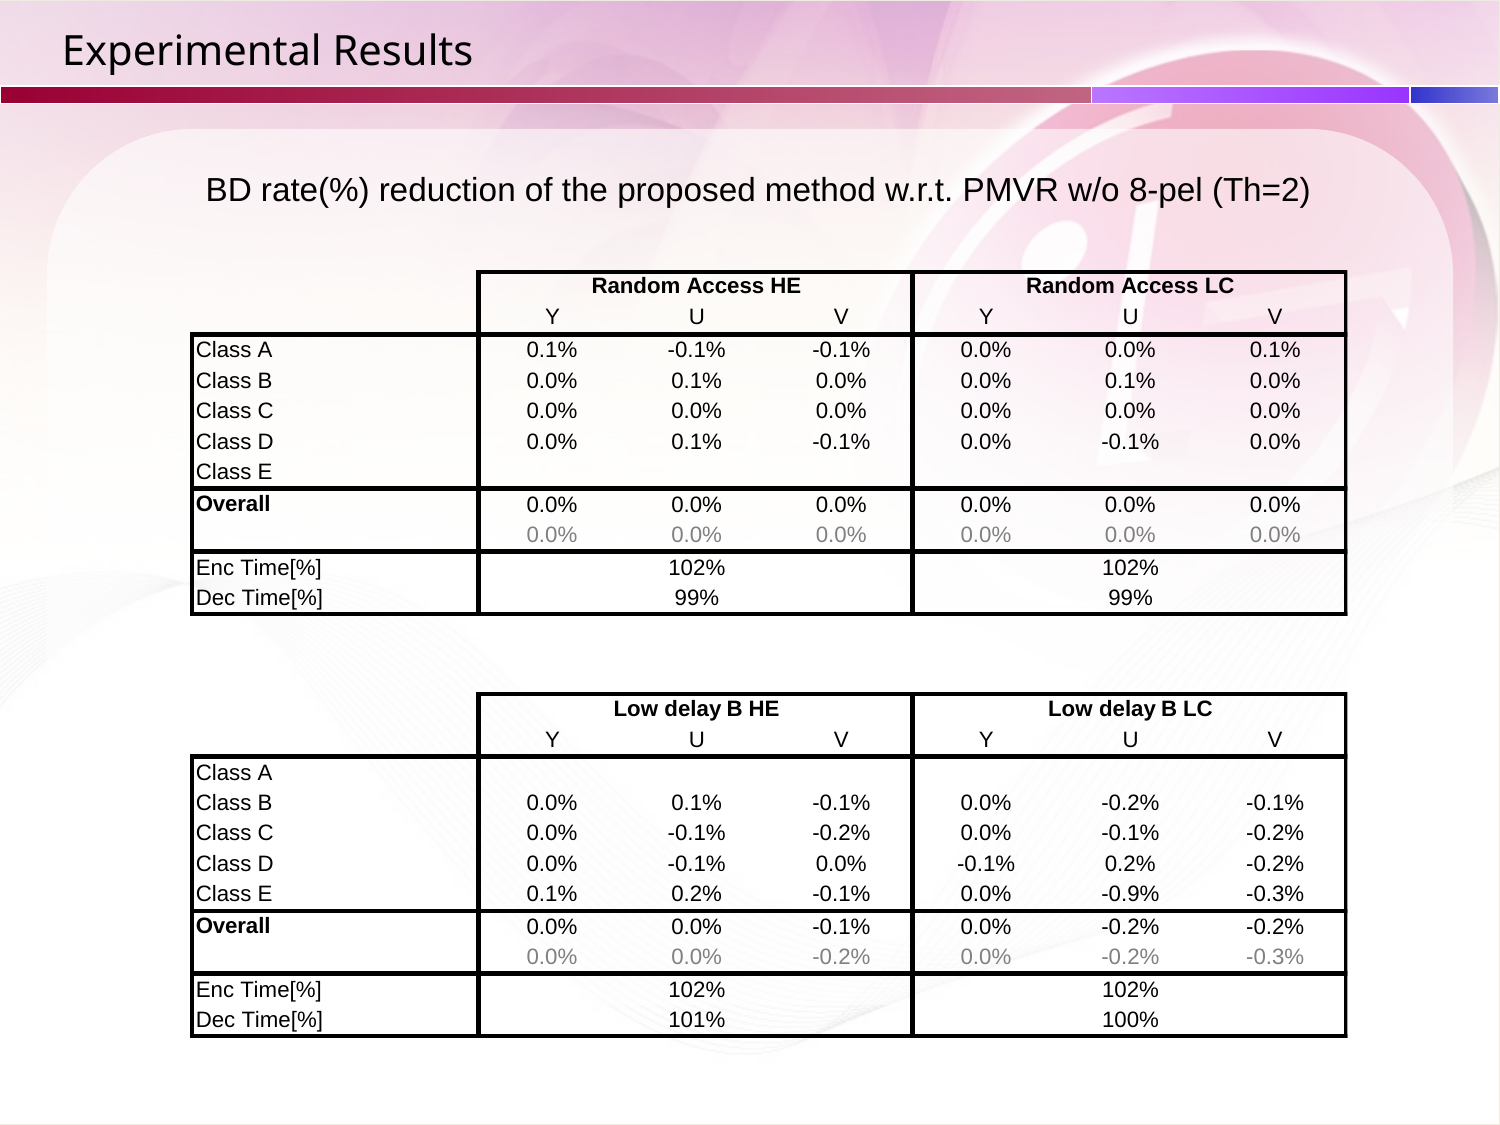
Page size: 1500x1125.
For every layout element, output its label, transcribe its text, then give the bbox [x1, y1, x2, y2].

text_box BD rate(%) reduction of the proposed method w.r.t. PMVR w/o 8-pel (Th=2) [106, 160, 1412, 220]
title Experimental Results [46, 7, 1454, 91]
picture [189, 692, 1348, 1039]
picture [189, 269, 1348, 617]
